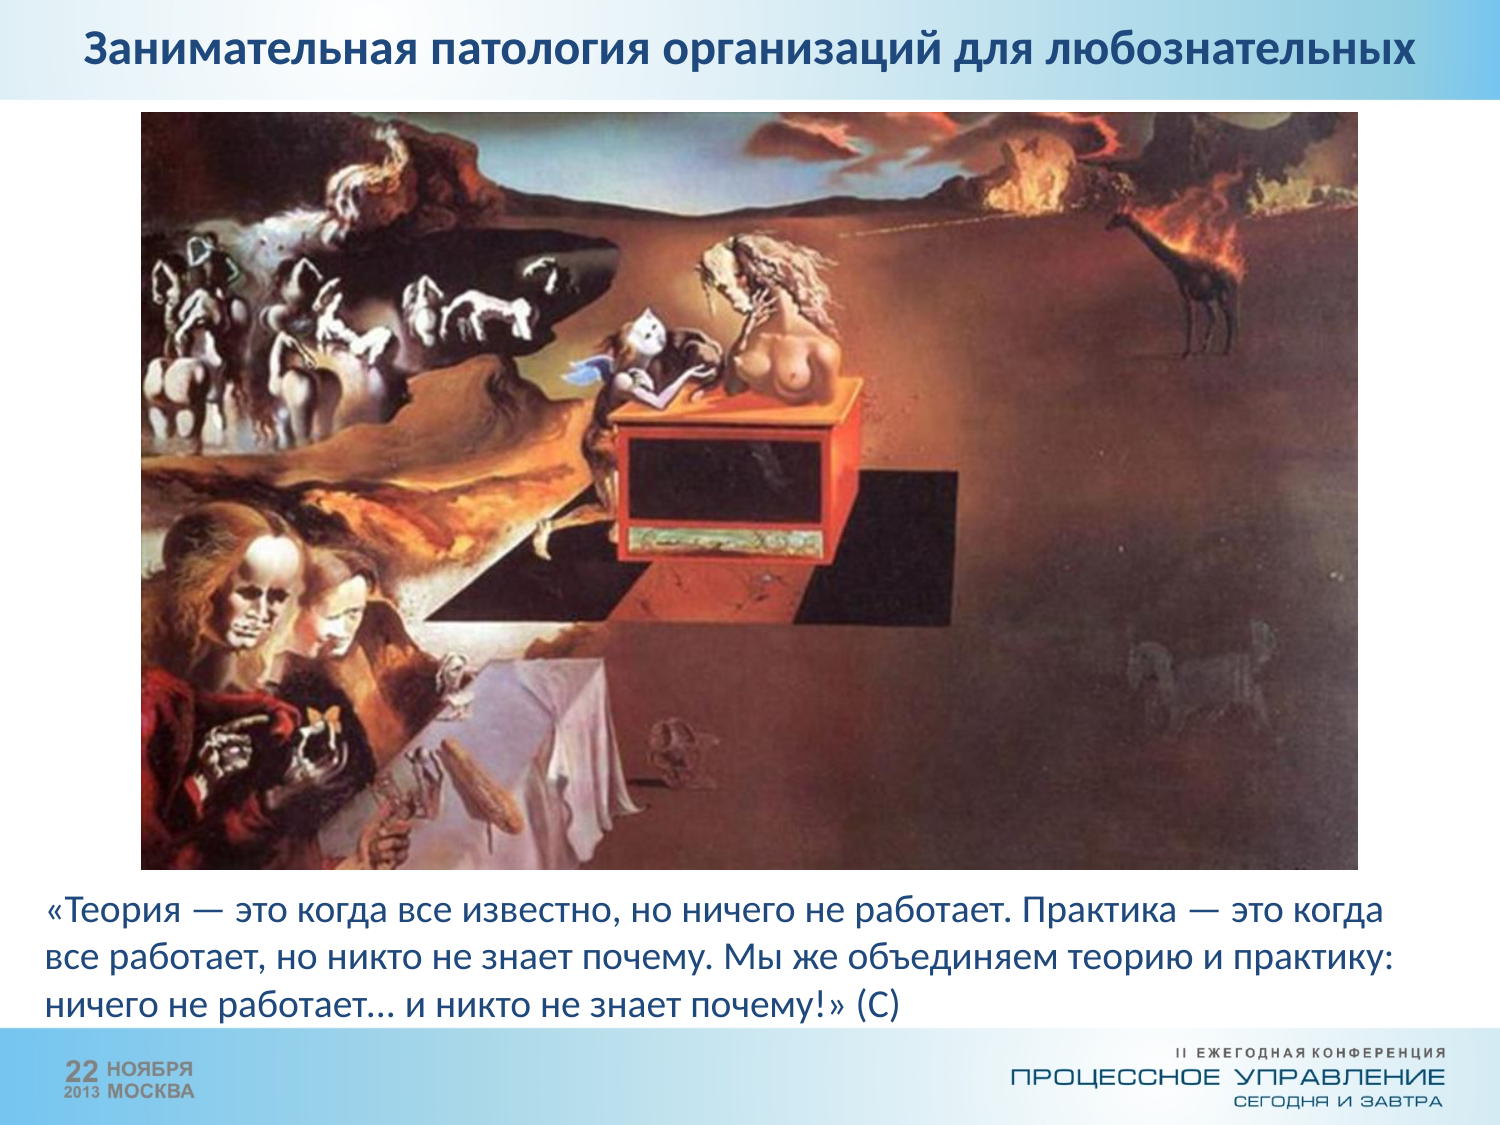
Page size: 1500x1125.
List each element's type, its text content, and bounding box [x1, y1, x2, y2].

picture [0, 0, 1500, 1125]
list «Теория — это когда все известно, но ничего не работает. Практика — это когда все работает, но никто не знает почему. Мы же объединяем теорию и практику: ничего не работает... и никто не знает почему!» (С) [29, 875, 1424, 1005]
list Занимательная патология организаций для любознательных [29, 7, 1471, 102]
